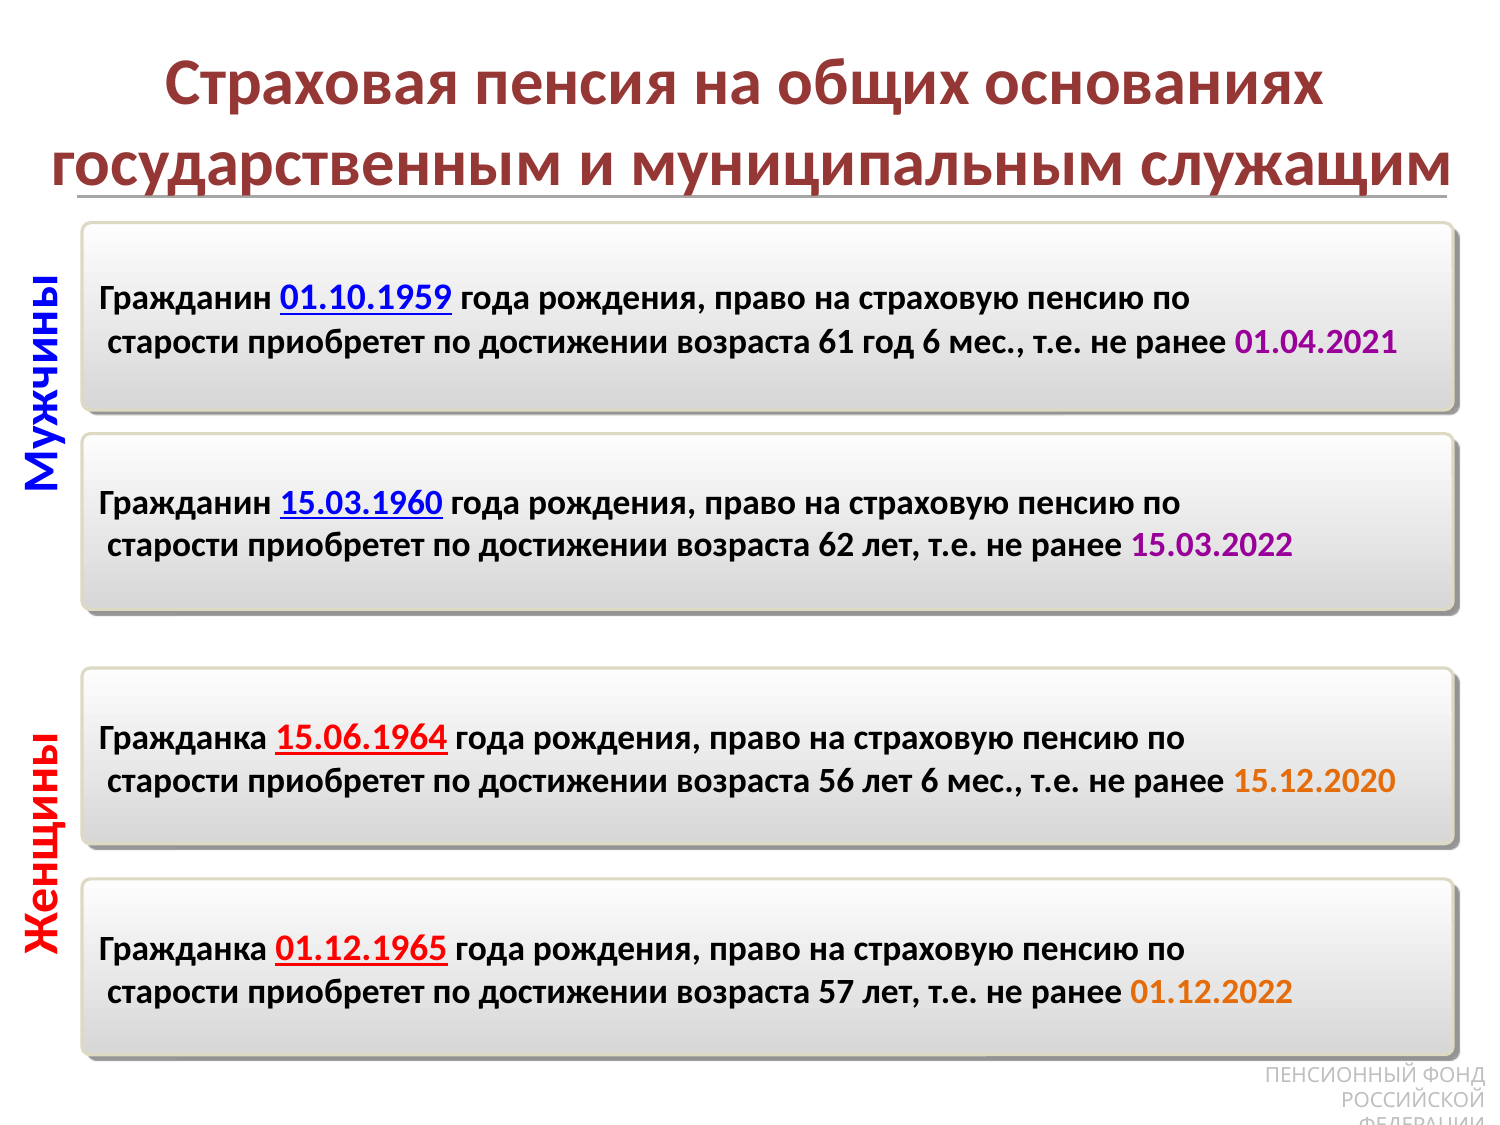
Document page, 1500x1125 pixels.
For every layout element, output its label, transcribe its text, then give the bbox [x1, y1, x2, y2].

text_box Гражданин 15.03.1960 года рождения, право на страховую пенсию по старости приобретет по достижении возраста 62 лет, т.е. не ранее 15.03.2022 [82, 433, 1454, 610]
text_box Мужчины [0, 259, 75, 509]
text_box Гражданин 01.10.1959 года рождения, право на страховую пенсию по старости приобретет по достижении возраста 61 год 6 мес., т.е. не ранее 01.04.2021 [82, 222, 1454, 411]
text_box Гражданка 15.06.1964 года рождения, право на страховую пенсию по старости приобретет по достижении возраста 56 лет 6 мес., т.е. не ранее 15.12.2020 [82, 667, 1454, 844]
text_box Гражданка 01.12.1965 года рождения, право на страховую пенсию по старости приобретет по достижении возраста 57 лет, т.е. не ранее 01.12.2022 [82, 878, 1454, 1055]
text_box Страховая пенсия на общих основаниях государственным и муниципальным служащим [2, 30, 1500, 206]
text_box Женщины [0, 716, 75, 970]
